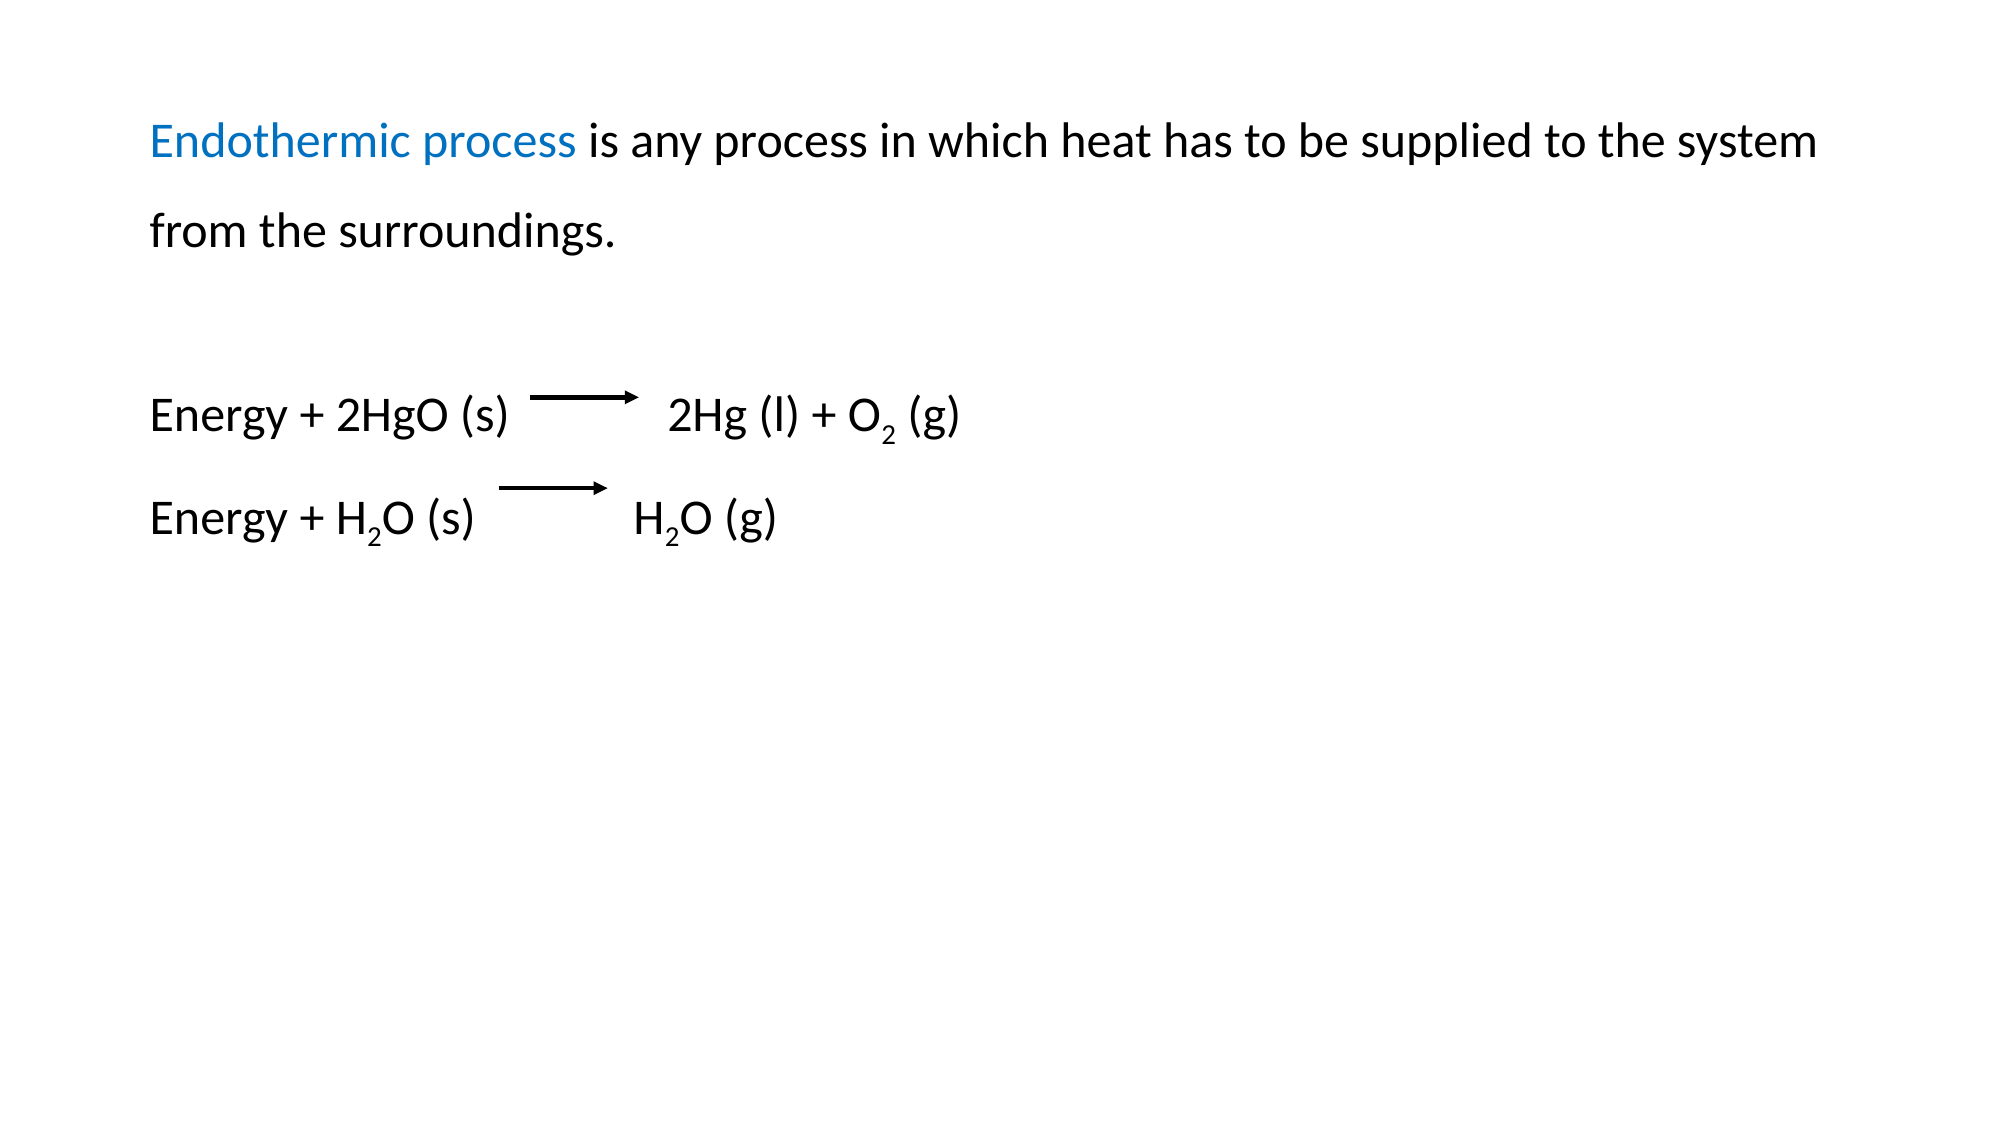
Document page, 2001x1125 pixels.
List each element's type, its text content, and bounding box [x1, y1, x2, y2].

text_box Endothermic process is any process in which heat has to be supplied to the system from the surroundings. Energy + 2HgO (s) 2Hg (l) + O2 (g) Energy + H2O (s) H2O (g) [134, 70, 1900, 560]
